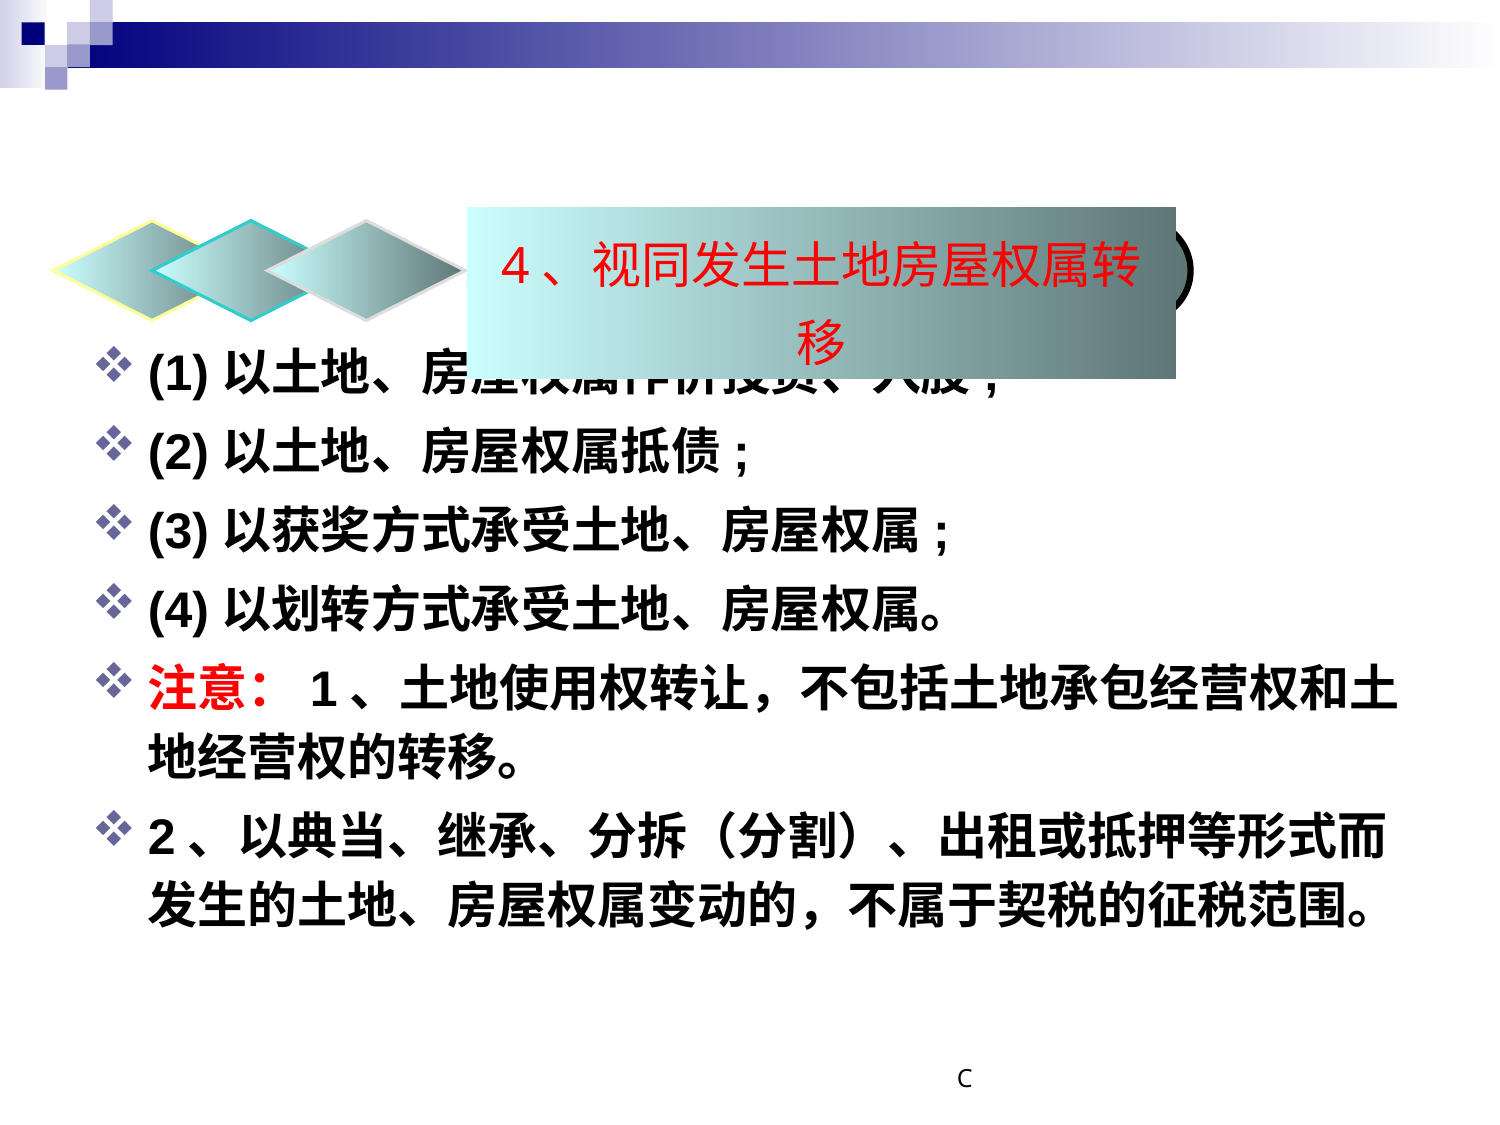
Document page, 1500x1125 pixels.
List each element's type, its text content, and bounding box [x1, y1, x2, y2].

list (1)以土地、房屋权属作价投资、入股; (2)以土地、房屋权属抵债; (3)以获奖方式承受土地、房屋权属; (4)以划转方式承受土地、房屋权属。 注意：1、土地使用权转让，不包括土地承包经营权和土地经营权的转移。 2、以典当、继承、分拆（分割）、出租或抵押等形式而发生的土地、房屋权属变动的，不属于契税的征税范围。 [76, 324, 1428, 1125]
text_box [53, 208, 1191, 321]
